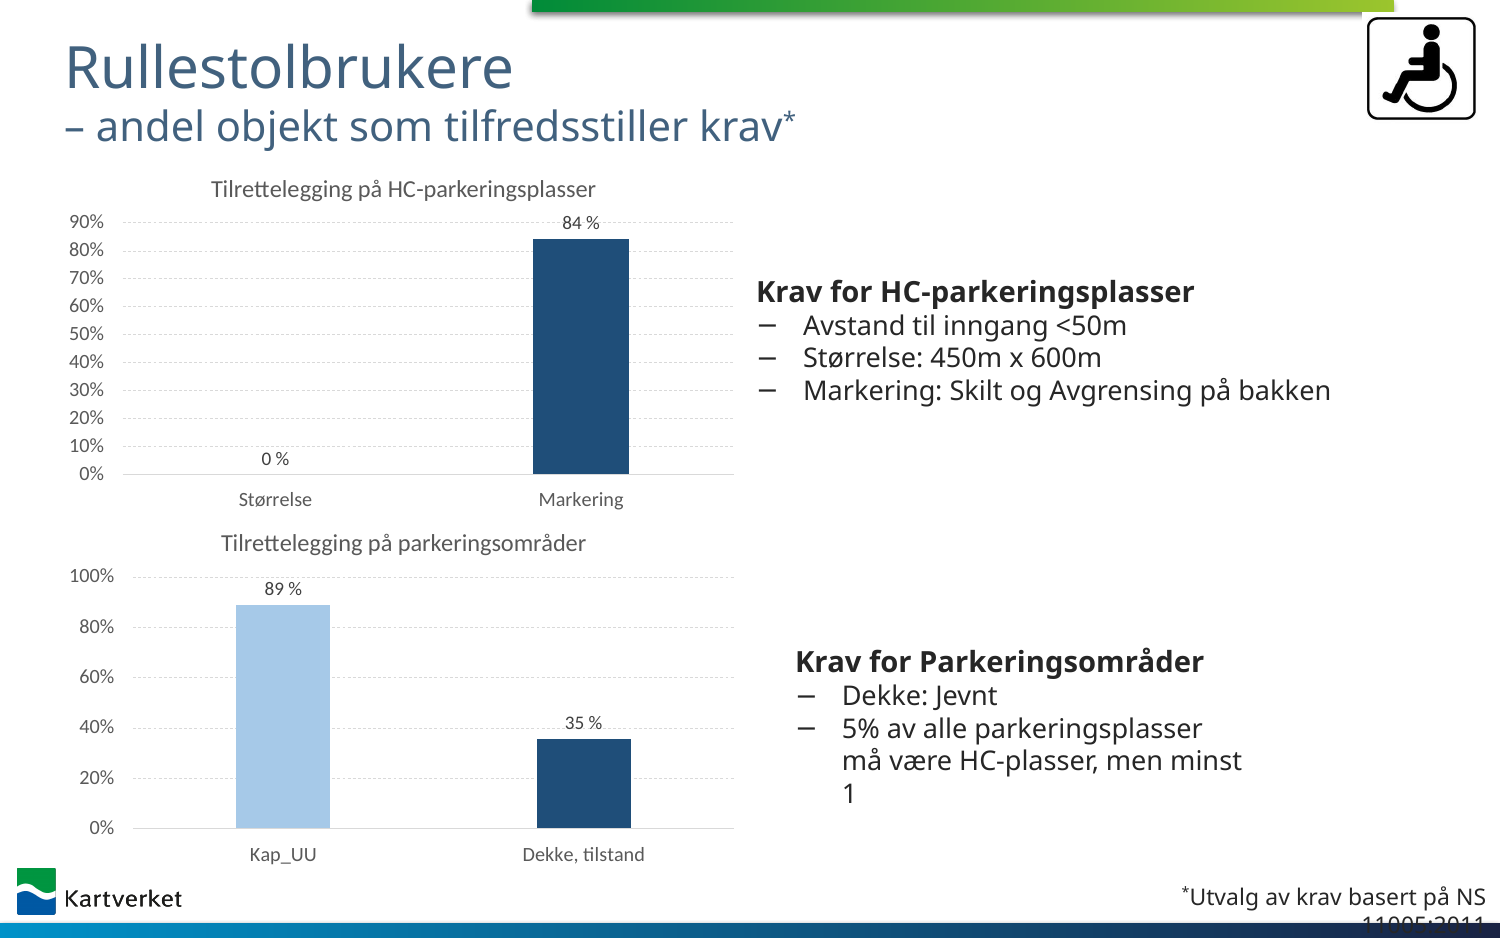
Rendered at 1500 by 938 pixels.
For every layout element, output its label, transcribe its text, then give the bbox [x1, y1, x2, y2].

picture [62, 166, 746, 519]
picture [1362, 12, 1481, 126]
picture [62, 520, 746, 874]
text_box Krav for HC-parkeringsplasser Avstand til inngang <50m Størrelse: 450m x 600m Markering: Skilt og Avgrensing på bakken [750, 265, 1346, 413]
text_box Krav for Parkeringsområder Dekke: Jevnt 5% av alle parkeringsplasser må være HC-plasser, men minst 1 [780, 636, 1261, 816]
text_box Rullestolbrukere – andel objekt som tilfredsstiller krav* [49, 25, 1431, 158]
text_box *Utvalg av krav basert på NS 11005:2011 [1068, 873, 1500, 938]
